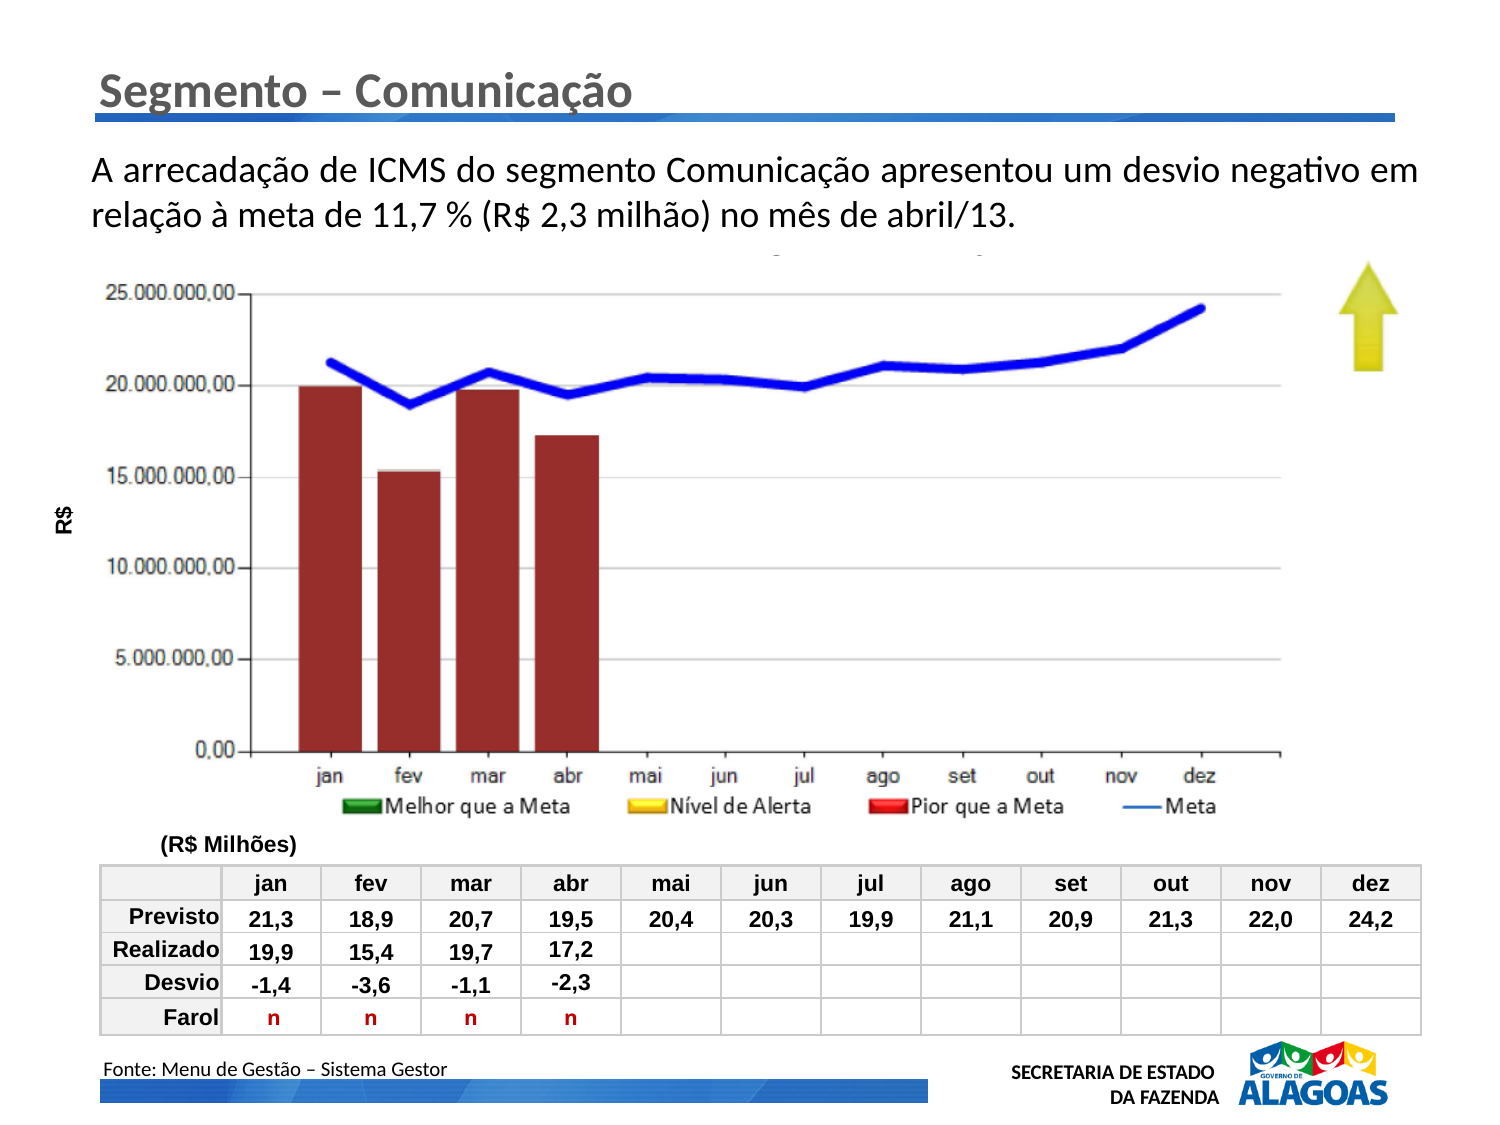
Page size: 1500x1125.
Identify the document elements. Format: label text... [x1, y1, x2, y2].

table_header mai [622, 867, 720, 899]
text_box A arrecadação de ICMS do segmento Comunicação apresentou um desvio negativo em relação à meta de 11,7 % (R$ 2,3 milhão) no mês de abril/13. [76, 137, 1436, 242]
table_cell 19,5 [522, 901, 620, 932]
table_header abr [522, 867, 620, 899]
table_cell -2,3 [522, 966, 620, 997]
table_cell [622, 999, 720, 1034]
table_cell [1322, 966, 1420, 997]
table_cell n [522, 999, 620, 1034]
text_box (R$ Milhões) [145, 822, 313, 864]
table_cell 21,3 [1122, 901, 1220, 932]
table_header jul [822, 867, 920, 899]
table_header ago [922, 867, 1020, 899]
table_cell 19,9 [822, 901, 920, 932]
table_cell 15,4 [322, 933, 420, 964]
table_header mar [422, 867, 520, 899]
title Segmento – Comunicação [85, 50, 1436, 137]
table_cell [822, 999, 920, 1034]
table_cell [1322, 933, 1420, 964]
table_cell 20,3 [722, 901, 820, 932]
text_box R$ [41, 491, 84, 551]
picture [1237, 1037, 1389, 1108]
table_cell 21,1 [922, 901, 1020, 932]
table_cell [1022, 966, 1120, 997]
picture [100, 255, 1400, 788]
picture [100, 1079, 928, 1103]
table_cell 19,9 [223, 933, 320, 964]
table_cell [922, 933, 1020, 964]
table_cell Previsto [102, 901, 220, 932]
picture [339, 792, 1220, 823]
table_cell 19,7 [422, 933, 520, 964]
table_cell 20,7 [422, 901, 520, 932]
table_cell [822, 966, 920, 997]
table_cell [822, 933, 920, 964]
table_cell 21,3 [223, 901, 320, 932]
table_cell [1122, 933, 1220, 964]
table_header [102, 867, 220, 899]
table_cell [1122, 999, 1220, 1034]
table_cell [1322, 999, 1420, 1034]
table_cell [722, 966, 820, 997]
table_cell [1222, 933, 1320, 964]
table_cell [922, 966, 1020, 997]
table_header dez [1322, 867, 1420, 899]
table_header fev [322, 867, 420, 899]
table_cell Farol [102, 999, 220, 1034]
table_cell -1,4 [223, 966, 320, 997]
table_cell 20,9 [1022, 901, 1120, 932]
table_cell [1222, 966, 1320, 997]
table_cell [1222, 999, 1320, 1034]
table_cell 24,2 [1322, 901, 1420, 932]
table_cell [1022, 999, 1120, 1034]
table_cell [1122, 966, 1220, 997]
table_cell n [422, 999, 520, 1034]
table_cell 18,9 [322, 901, 420, 932]
table_cell n [322, 999, 420, 1034]
table_cell [622, 933, 720, 964]
table_cell -1,1 [422, 966, 520, 997]
table_header jun [722, 867, 820, 899]
table_cell 17,2 [522, 933, 620, 964]
table_cell [1022, 933, 1120, 964]
table_header nov [1222, 867, 1320, 899]
table_cell [622, 966, 720, 997]
table_header out [1122, 867, 1220, 899]
table_cell 22,0 [1222, 901, 1320, 932]
table_cell Desvio [102, 966, 220, 997]
table_cell [722, 999, 820, 1034]
table_cell [922, 999, 1020, 1034]
table_header jan [223, 867, 320, 899]
text_box Fonte: Menu de Gestão – Sistema Gestor [88, 1048, 609, 1088]
table_cell n [223, 999, 320, 1034]
table_cell [722, 933, 820, 964]
table_cell 20,4 [622, 901, 720, 932]
table_cell -3,6 [322, 966, 420, 997]
table_cell Realizado [102, 933, 220, 964]
table_header set [1022, 867, 1120, 899]
